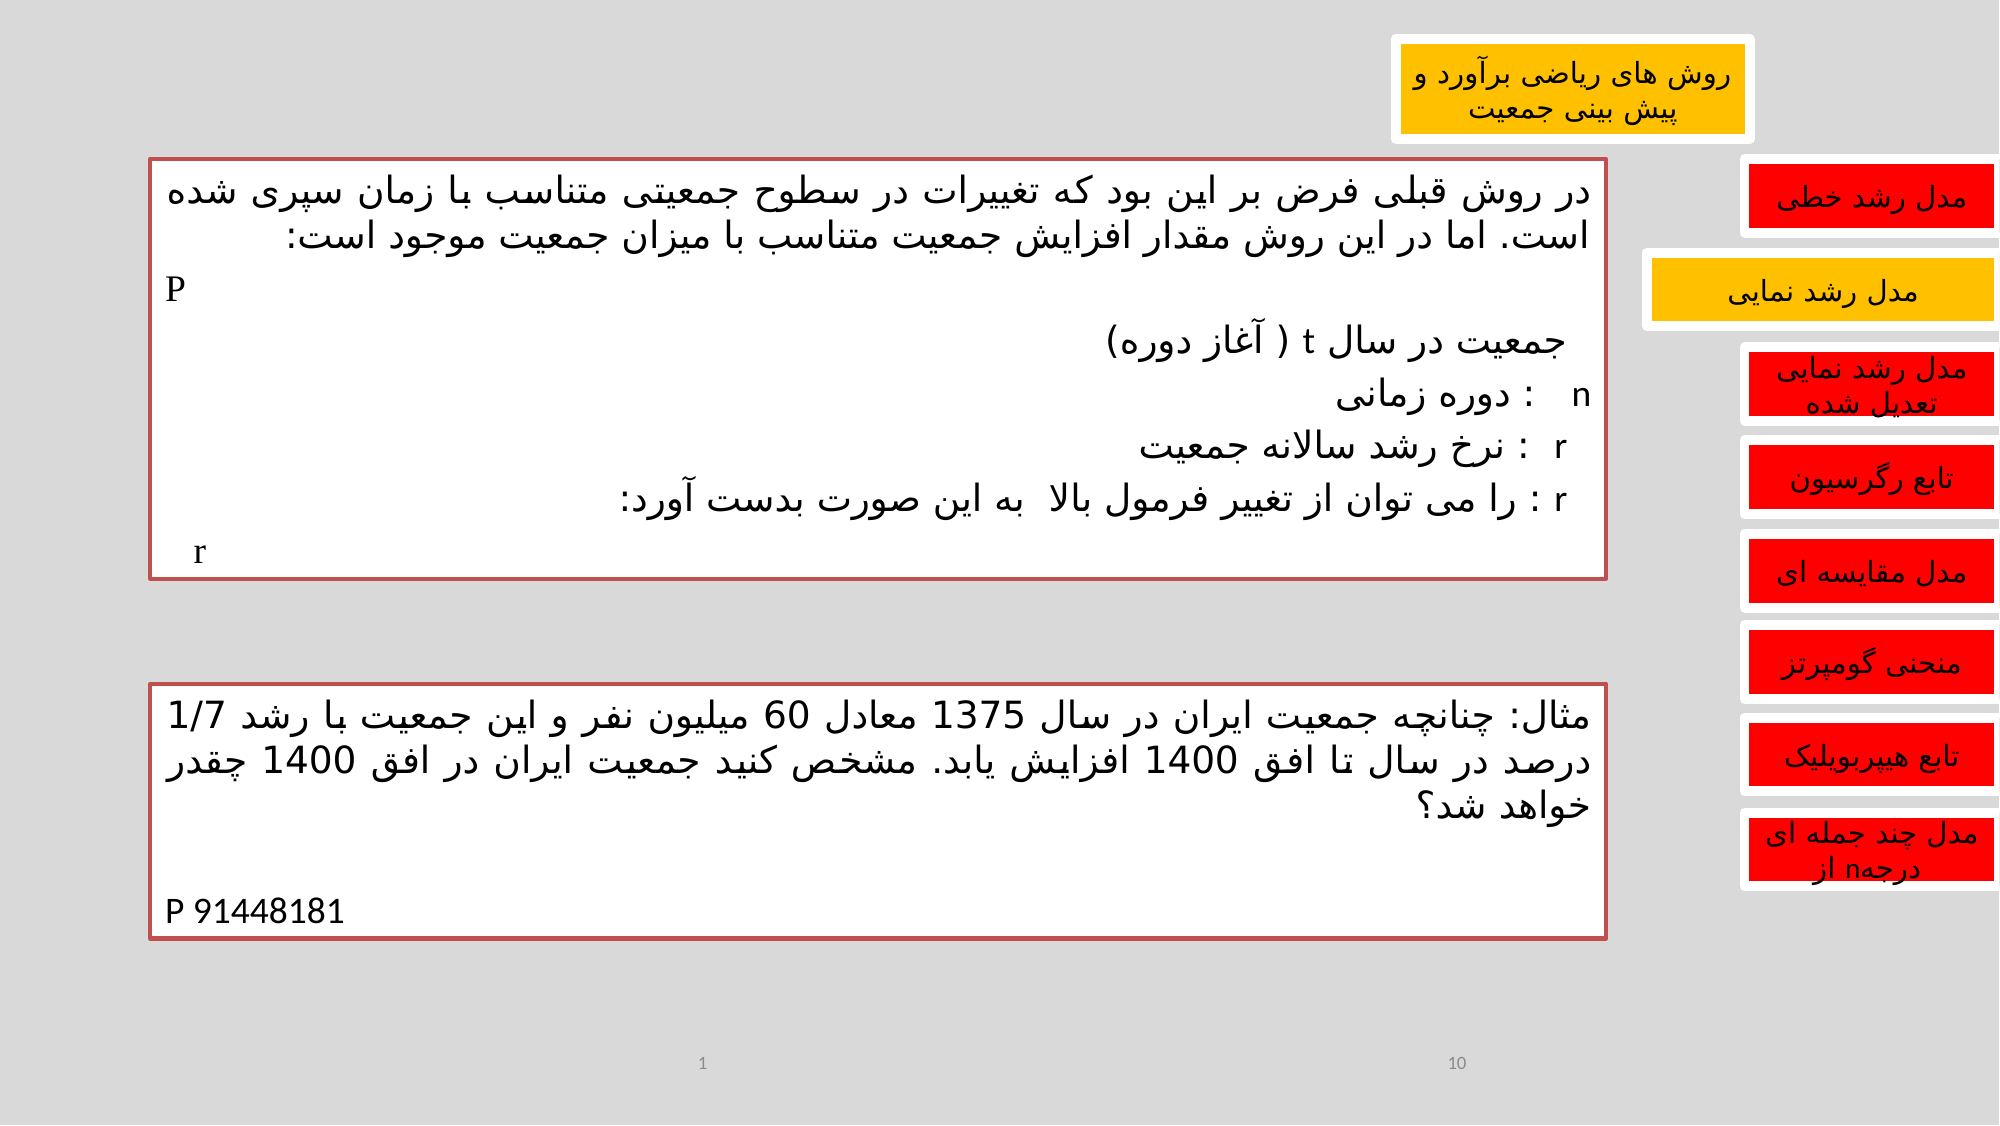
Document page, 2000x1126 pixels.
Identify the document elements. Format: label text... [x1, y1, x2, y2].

text_box روش های ریاضی برآورد و پیش بینی جمعیت [1394, 37, 1752, 141]
text_box تابع رگرسیون [1742, 438, 2000, 516]
text_box تابع هیپربویلیک [1742, 715, 2000, 793]
text_box مدل رشد نمایی [1645, 250, 2000, 328]
text_box منحنی گومپرتز [1742, 623, 2000, 701]
footer 1 [683, 1042, 1317, 1103]
slide_number 10 [1432, 1042, 1900, 1103]
text_box مدل رشد نمایی تعدیل شده [1742, 345, 2000, 423]
text_box مدل مقایسه ای [1742, 532, 2000, 610]
text_box مدل چند جمله ای از nدرجه [1742, 811, 2000, 888]
text_box مدل رشد خطی [1742, 157, 2000, 235]
